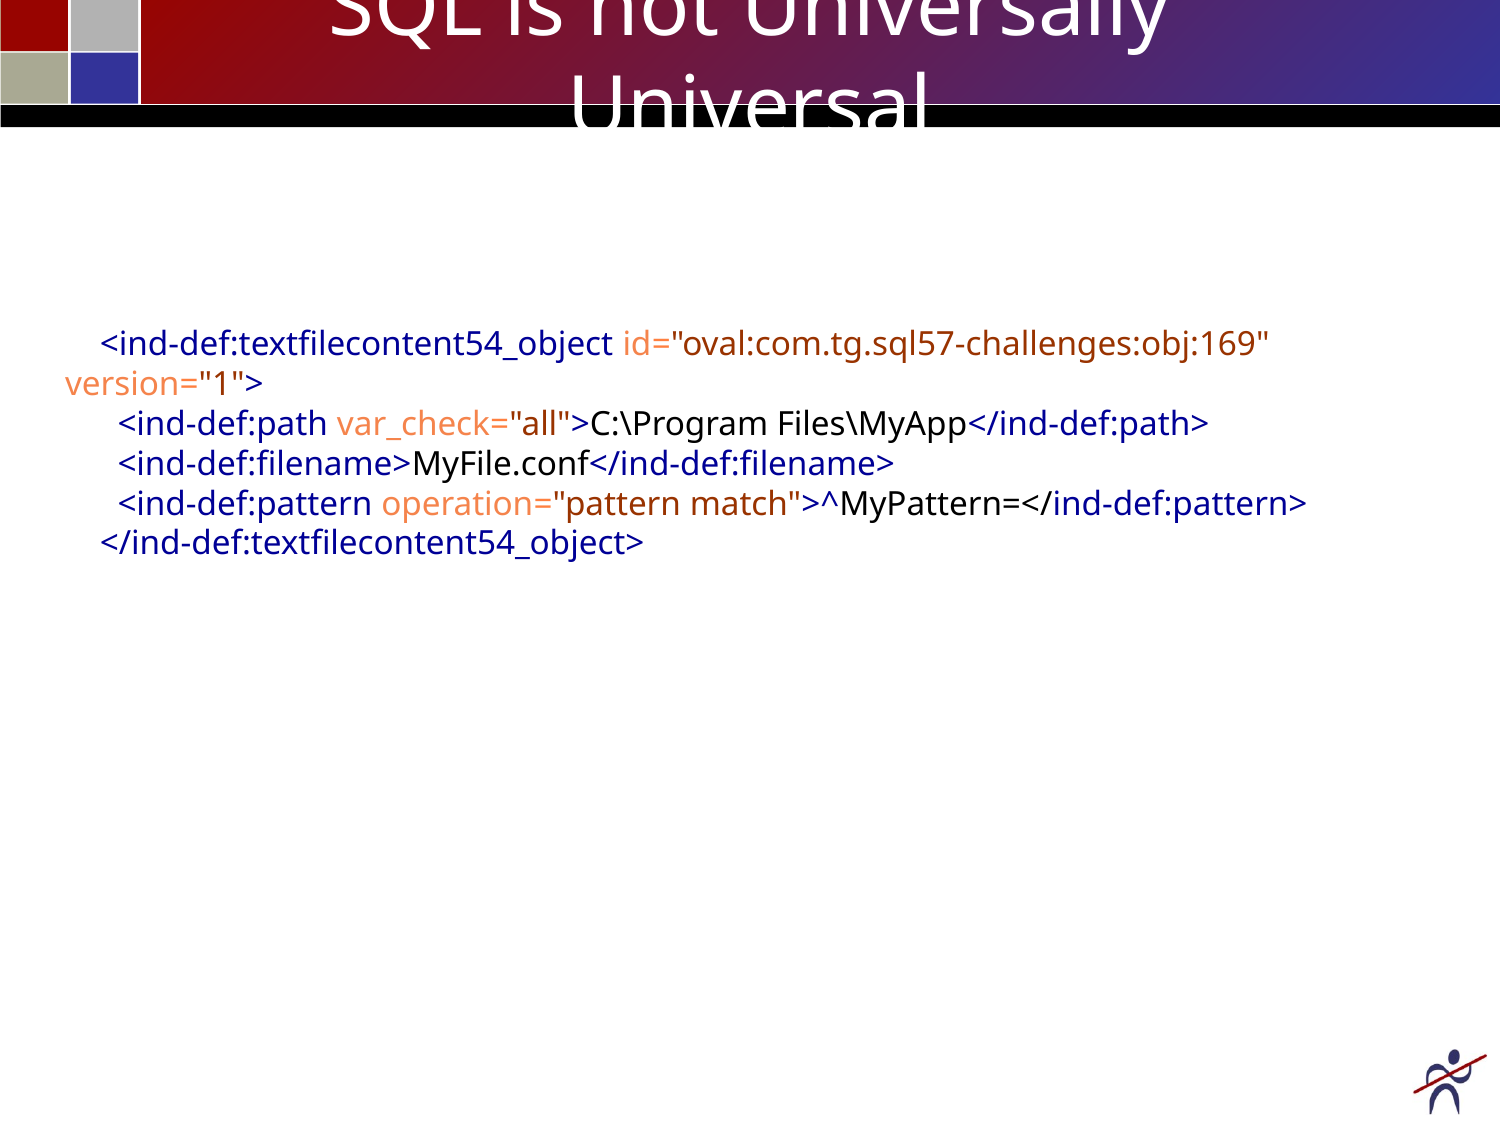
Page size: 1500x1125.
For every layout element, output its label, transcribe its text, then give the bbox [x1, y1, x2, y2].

text_box <ind-def:textfilecontent54_object id="oval:com.tg.sql57-challenges:obj:169" version="1"> <ind-def:path var_check="all">C:\Program Files\MyApp</ind-def:path> <ind-def:filename>MyFile.conf</ind-def:filename> <ind-def:pattern operation="pattern match">^MyPattern=</ind-def:pattern> </ind-def:textfilecontent54_object> [50, 314, 1438, 570]
title SQL is not Universally Universal [146, 0, 1354, 104]
picture [1412, 1049, 1488, 1115]
